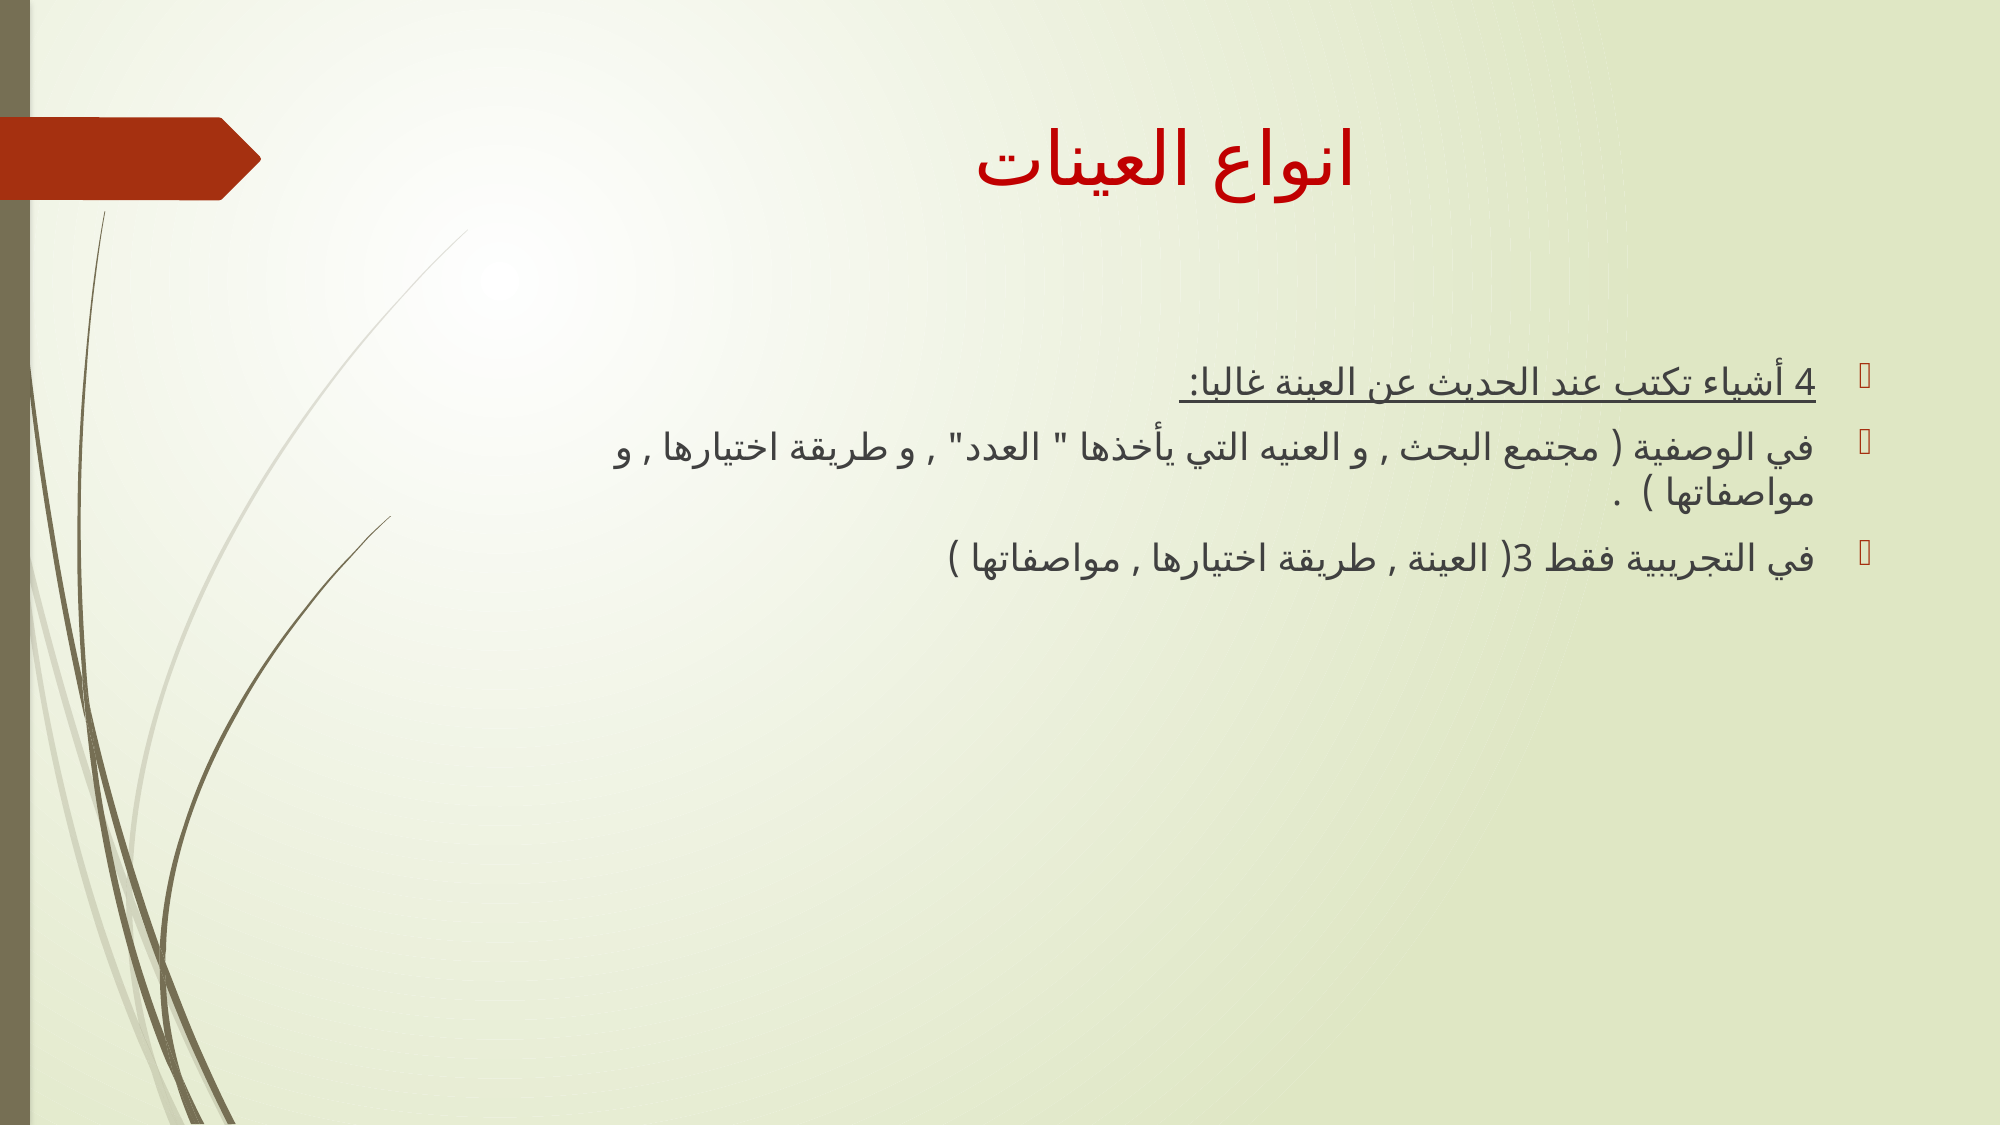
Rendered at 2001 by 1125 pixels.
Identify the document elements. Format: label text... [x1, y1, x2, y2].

title انواع العينات [425, 102, 1888, 313]
list 4 أشياء تكتب عند الحديث عن العينة غالبا: في الوصفية ( مجتمع البحث , و العنيه التي يأخذها " العدد" , و طريقة اختيارها , و مواصفاتها ) . في التجريبية فقط 3( العينة , طريقة اختيارها , مواصفاتها ) [424, 350, 1888, 970]
